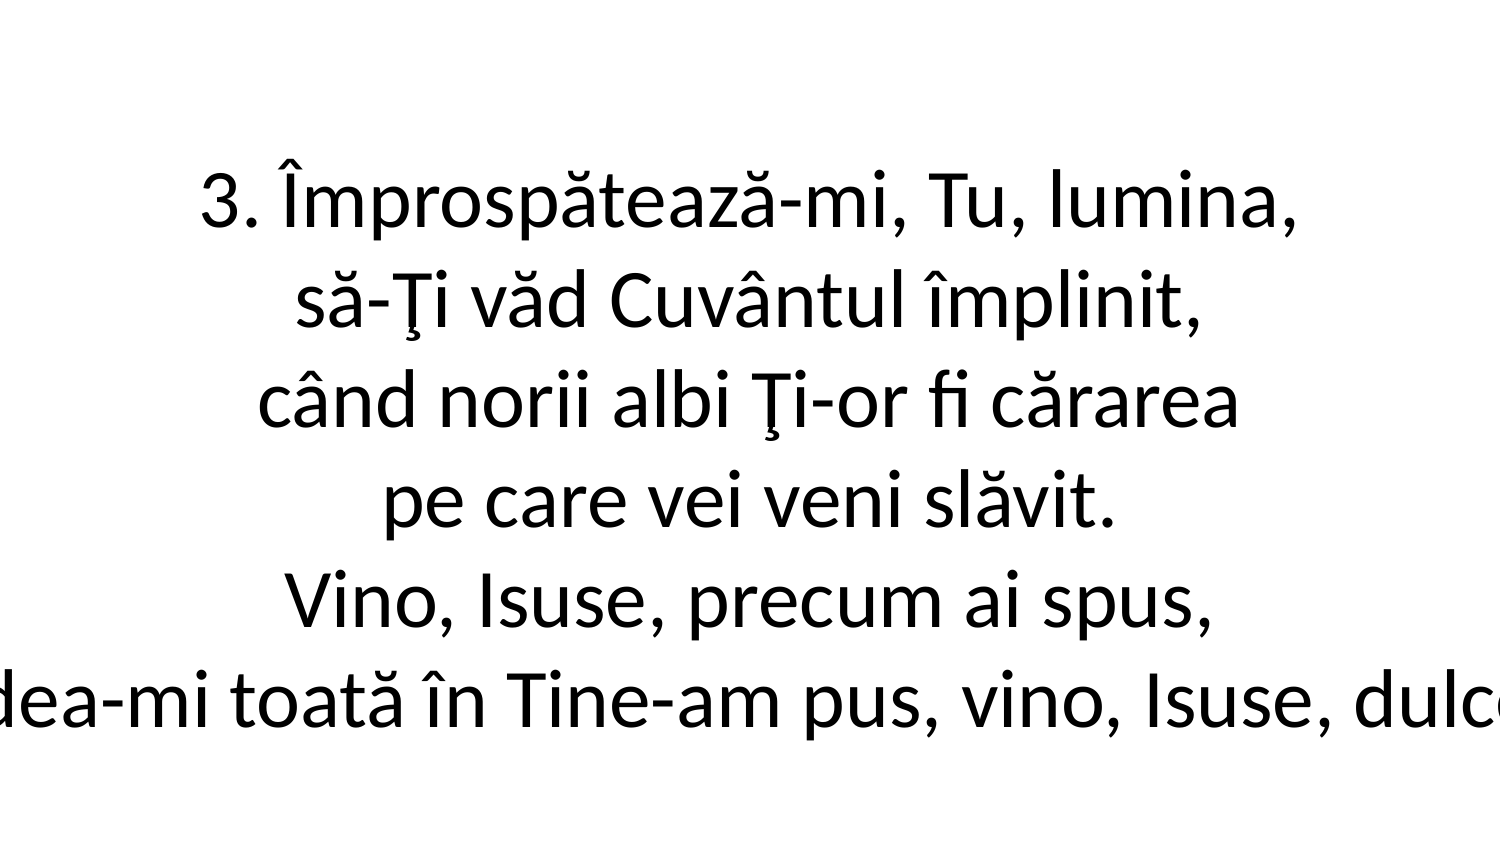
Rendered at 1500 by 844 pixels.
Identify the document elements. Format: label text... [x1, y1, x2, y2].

text_box 3. Împrospătează-mi, Tu, lumina, să-Ţi văd Cuvântul împlinit, când norii albi Ţi-or fi cărarea pe care vei veni slăvit. Vino, Isuse, precum ai spus, nădejdea-mi toată în Tine-am pus, vino, Isuse, dulce Isus! [0, 92, 1500, 752]
